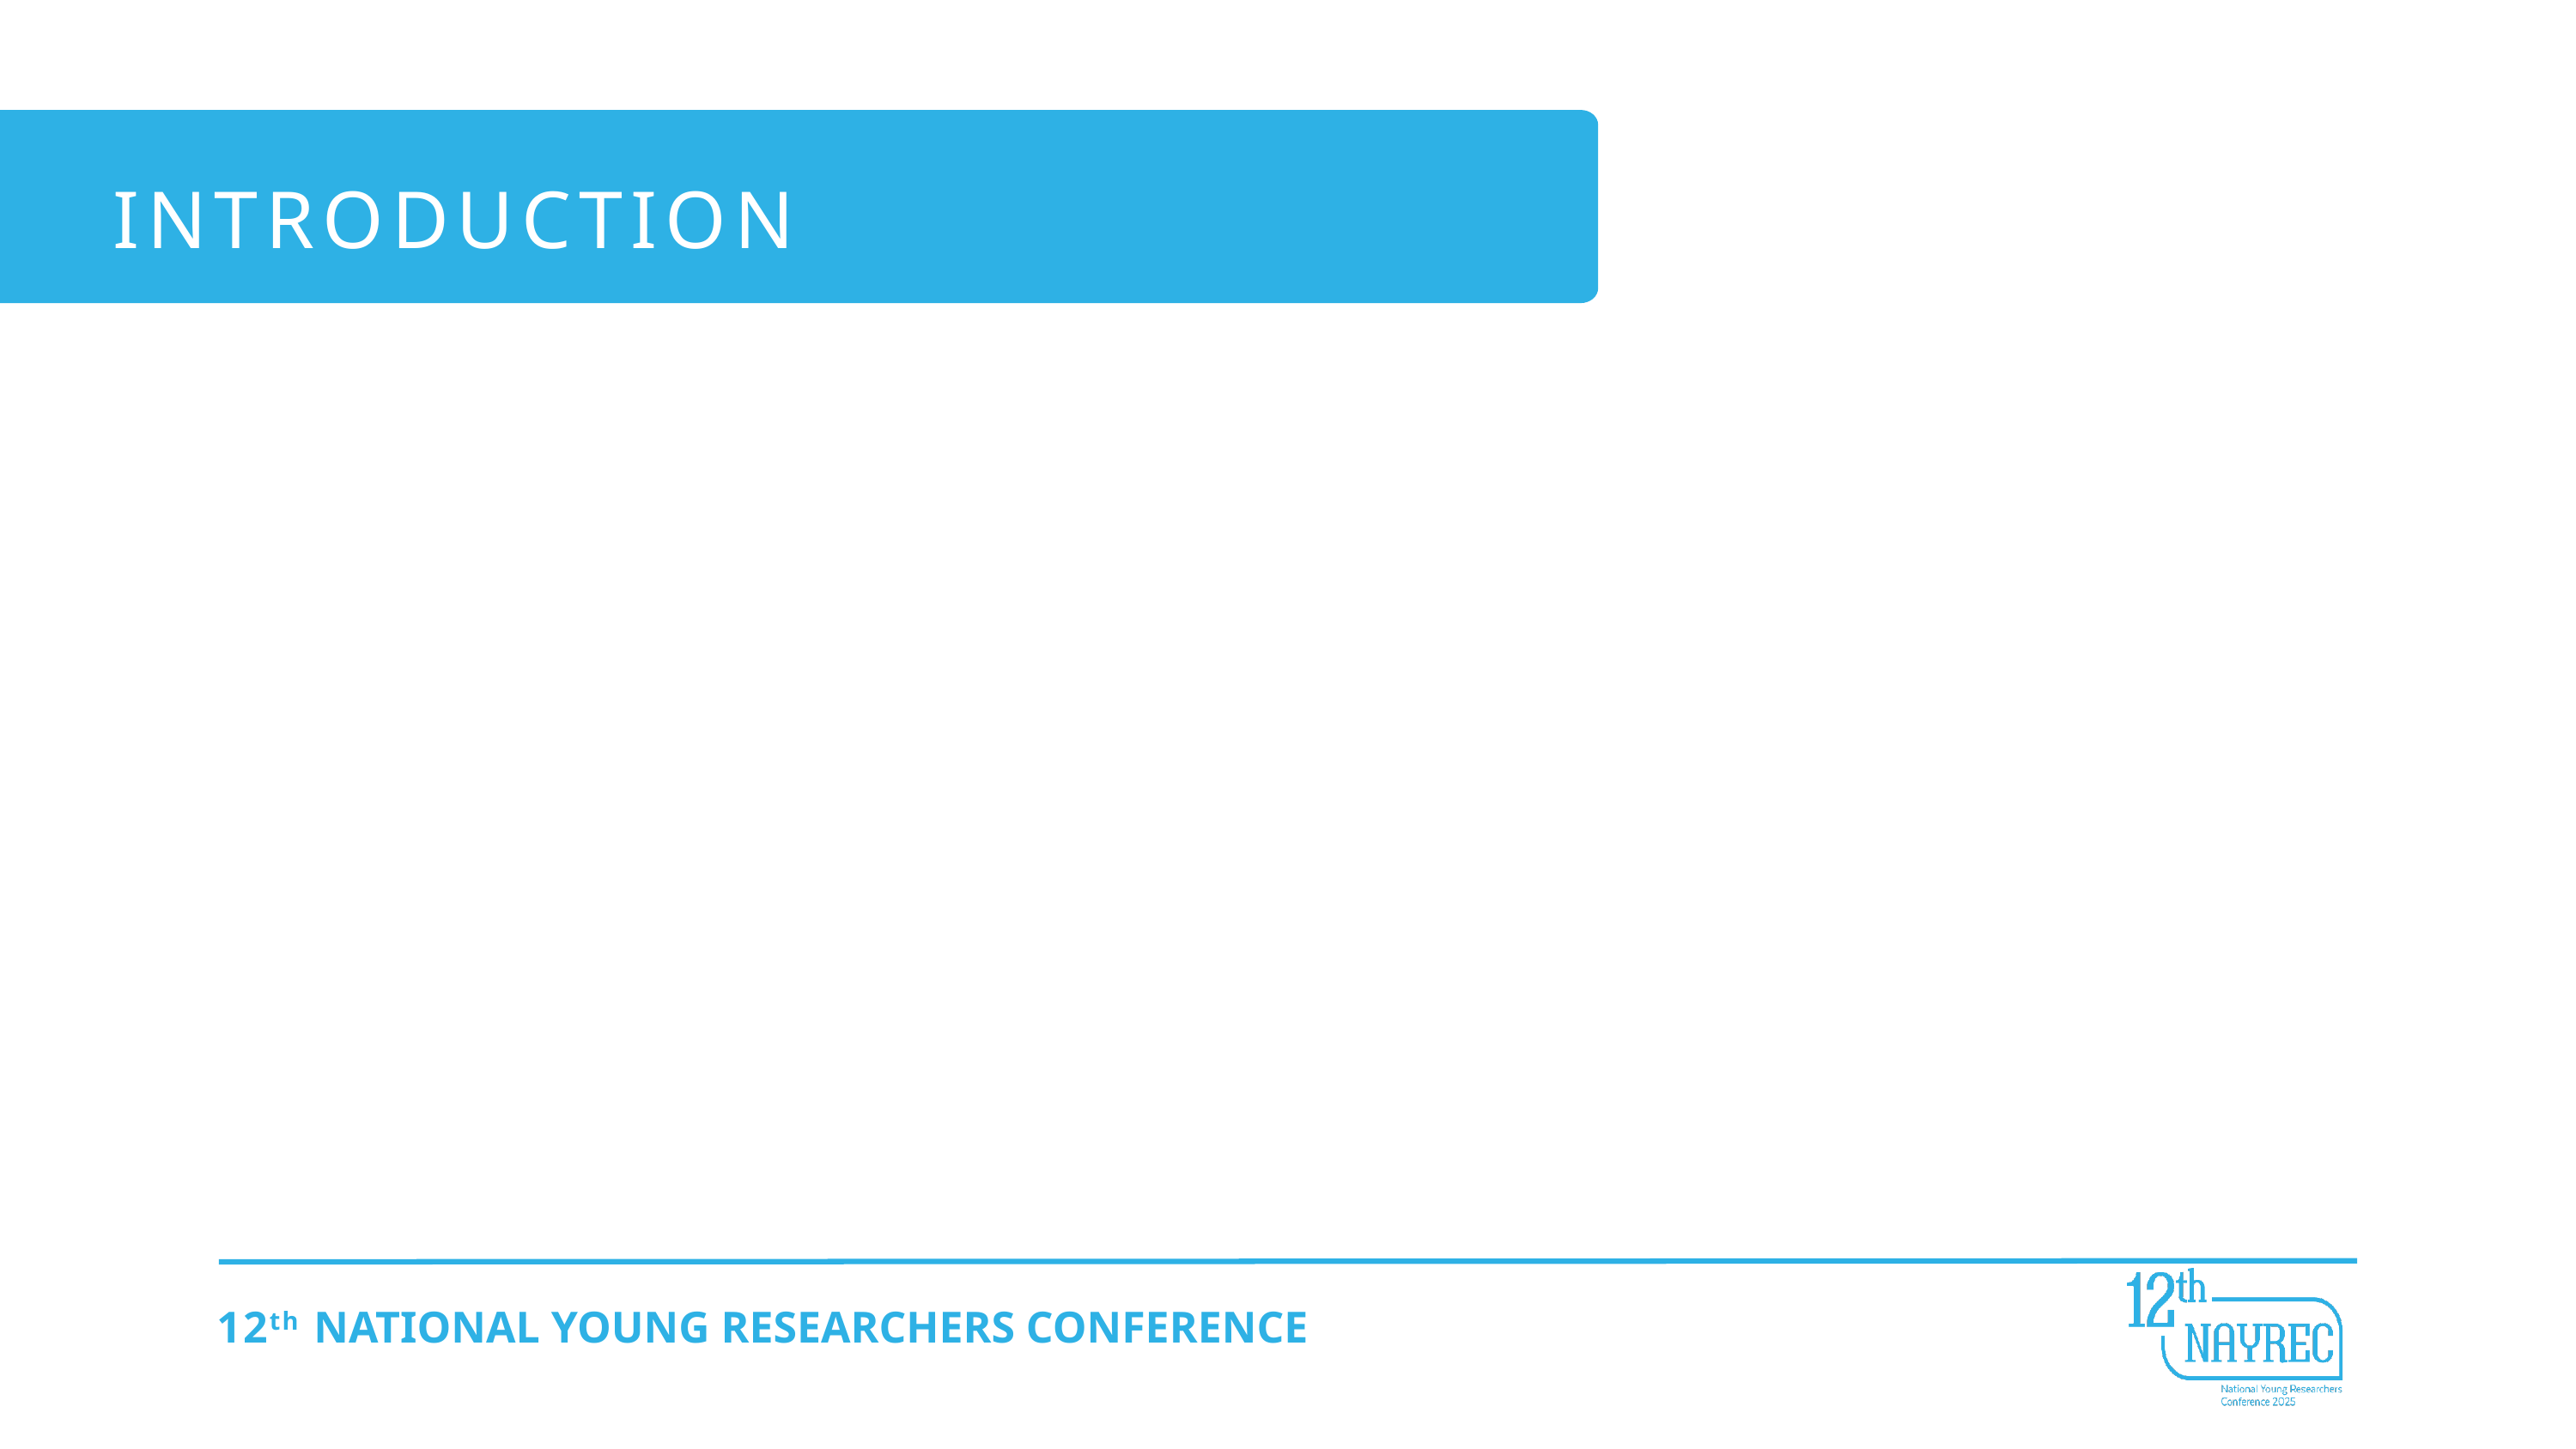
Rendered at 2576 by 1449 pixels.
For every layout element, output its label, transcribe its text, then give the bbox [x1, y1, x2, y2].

text_box INTRODUCTION [112, 155, 1713, 265]
text_box 12th NATIONAL YOUNG RESEARCHERS CONFERENCE [204, 1293, 1545, 1358]
text_box [0, 110, 1599, 304]
picture [2071, 1226, 2415, 1426]
